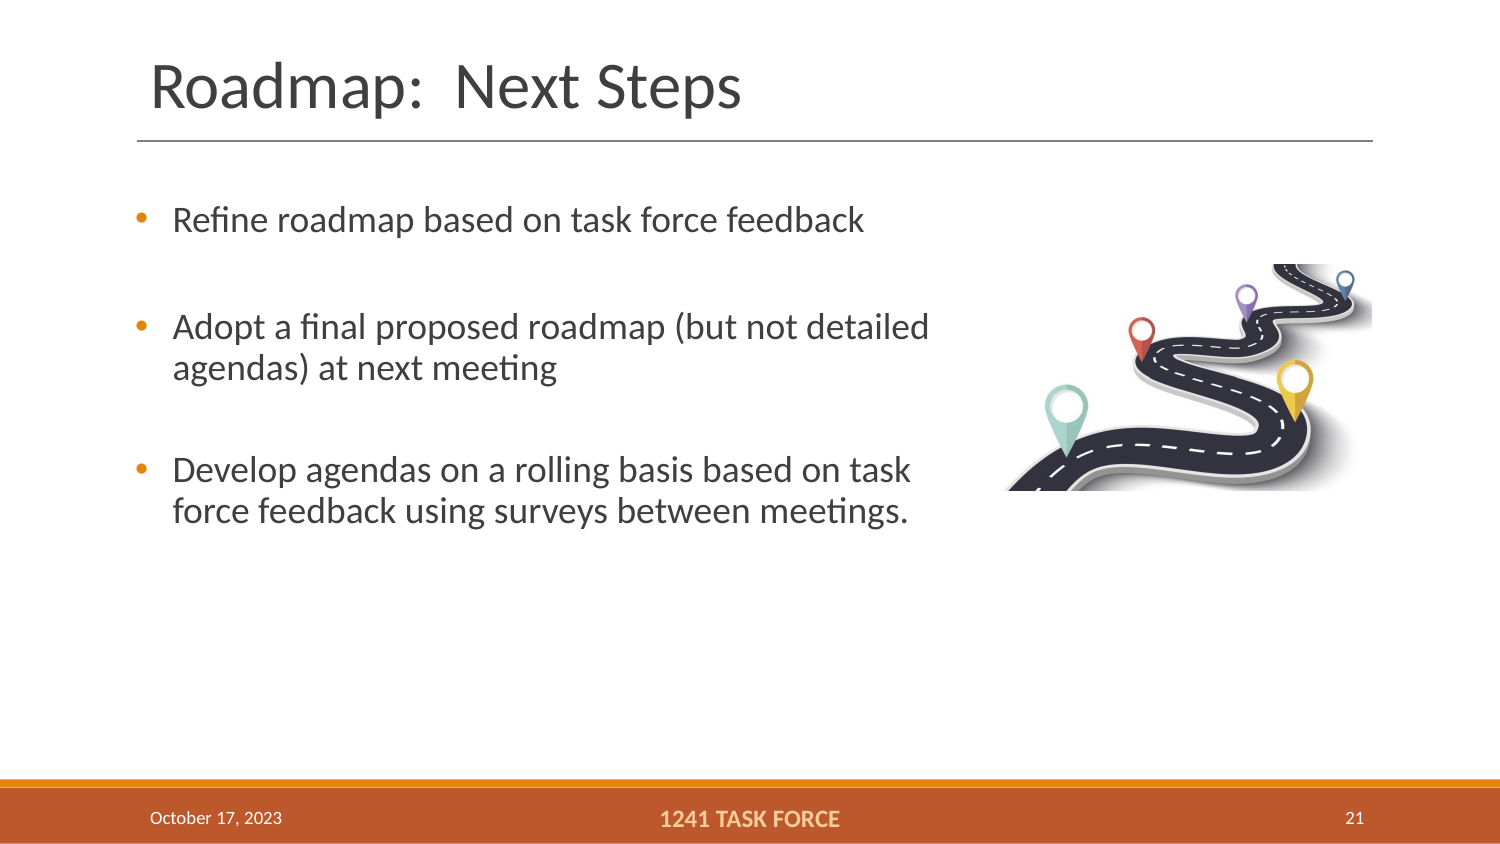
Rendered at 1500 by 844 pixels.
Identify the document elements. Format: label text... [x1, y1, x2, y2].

title Roadmap: Next Steps [135, 35, 1373, 131]
footer 1241 TASK FORCE [453, 794, 1047, 840]
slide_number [135, 794, 440, 840]
slide_number 21 [1218, 794, 1380, 840]
list Refine roadmap based on task force feedback Adopt a final proposed roadmap (but not detailed agendas) at next meeting Develop agendas on a rolling basis based on task force feedback using surveys between meetings. [135, 192, 966, 752]
picture [985, 264, 1372, 491]
